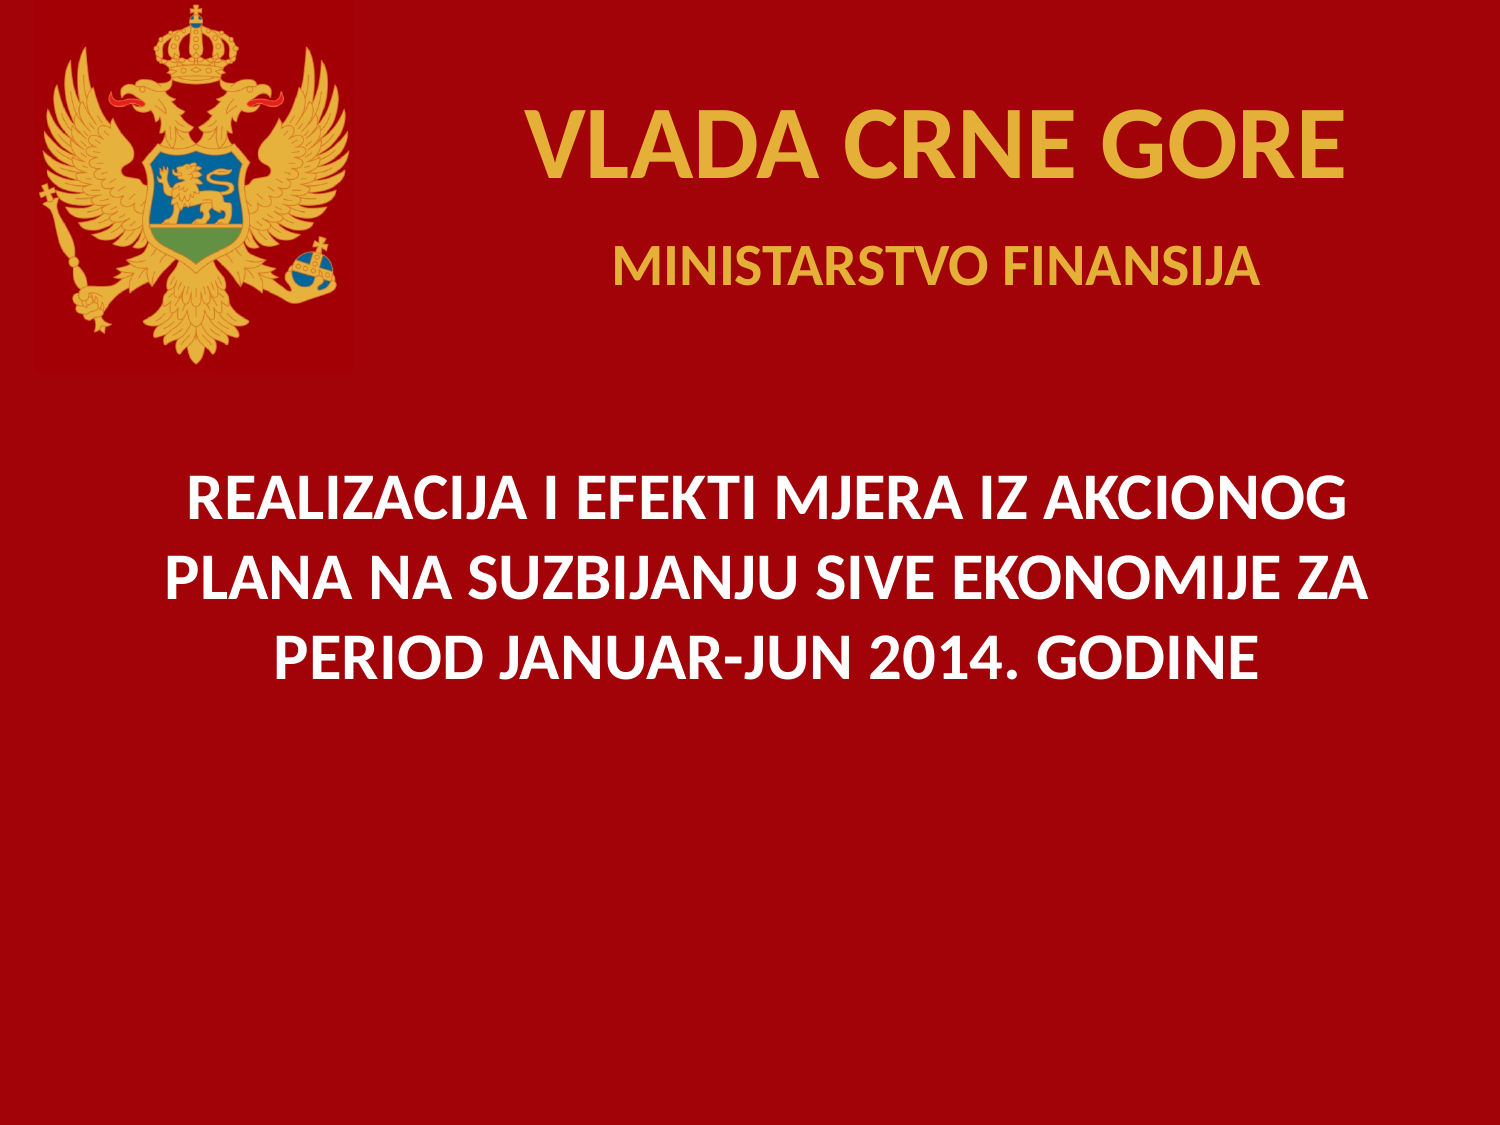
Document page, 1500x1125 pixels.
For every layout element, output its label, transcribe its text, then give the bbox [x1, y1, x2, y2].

text_box REALIZACIJA I EFEKTI MJERA IZ AKCIONOG PLANA NA SUZBIJANJU SIVE EKONOMIJE ZA PERIOD JANUAR-JUN 2014. GODINE [140, 445, 1395, 780]
title VLADA CRNE GORE Ministarstvo finansija [372, 66, 1500, 305]
picture [34, 0, 354, 372]
